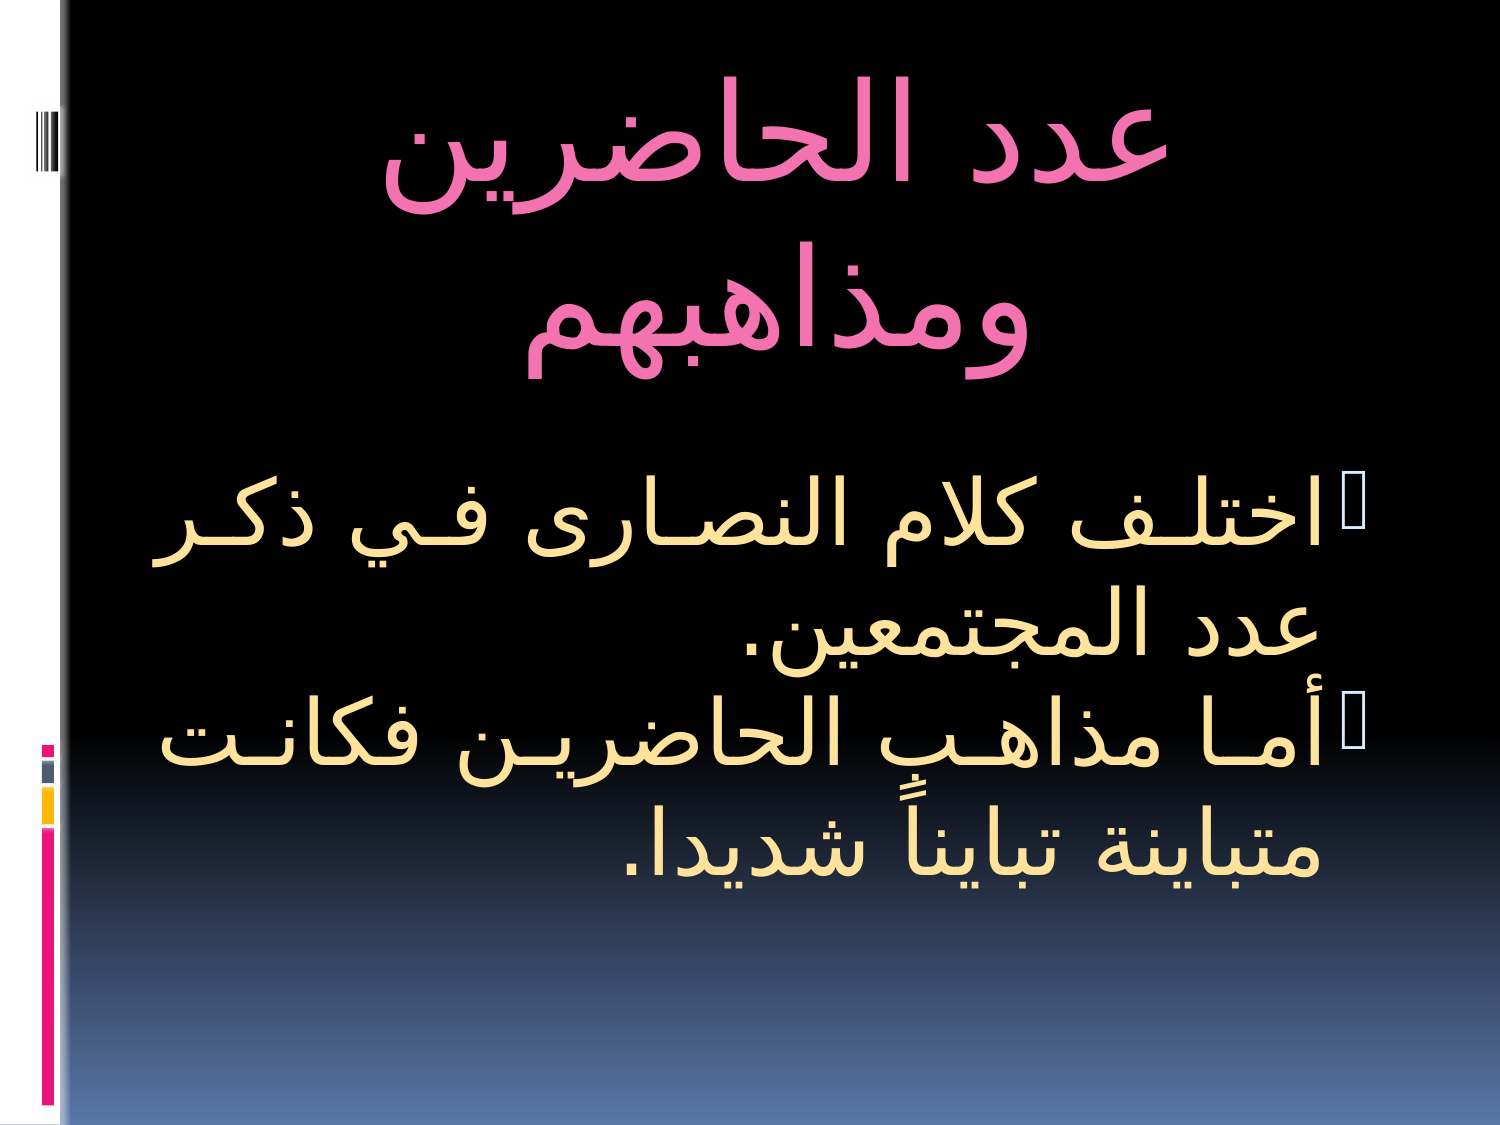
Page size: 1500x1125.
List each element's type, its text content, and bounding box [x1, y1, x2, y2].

subtitle عدد الحاضرين ومذاهبهم اختلف كلام النصارى في ذكر عدد المجتمعين. أما مذاهب الحاضرين فكانت متباينة تبايناً شديدا. [140, 128, 1416, 961]
